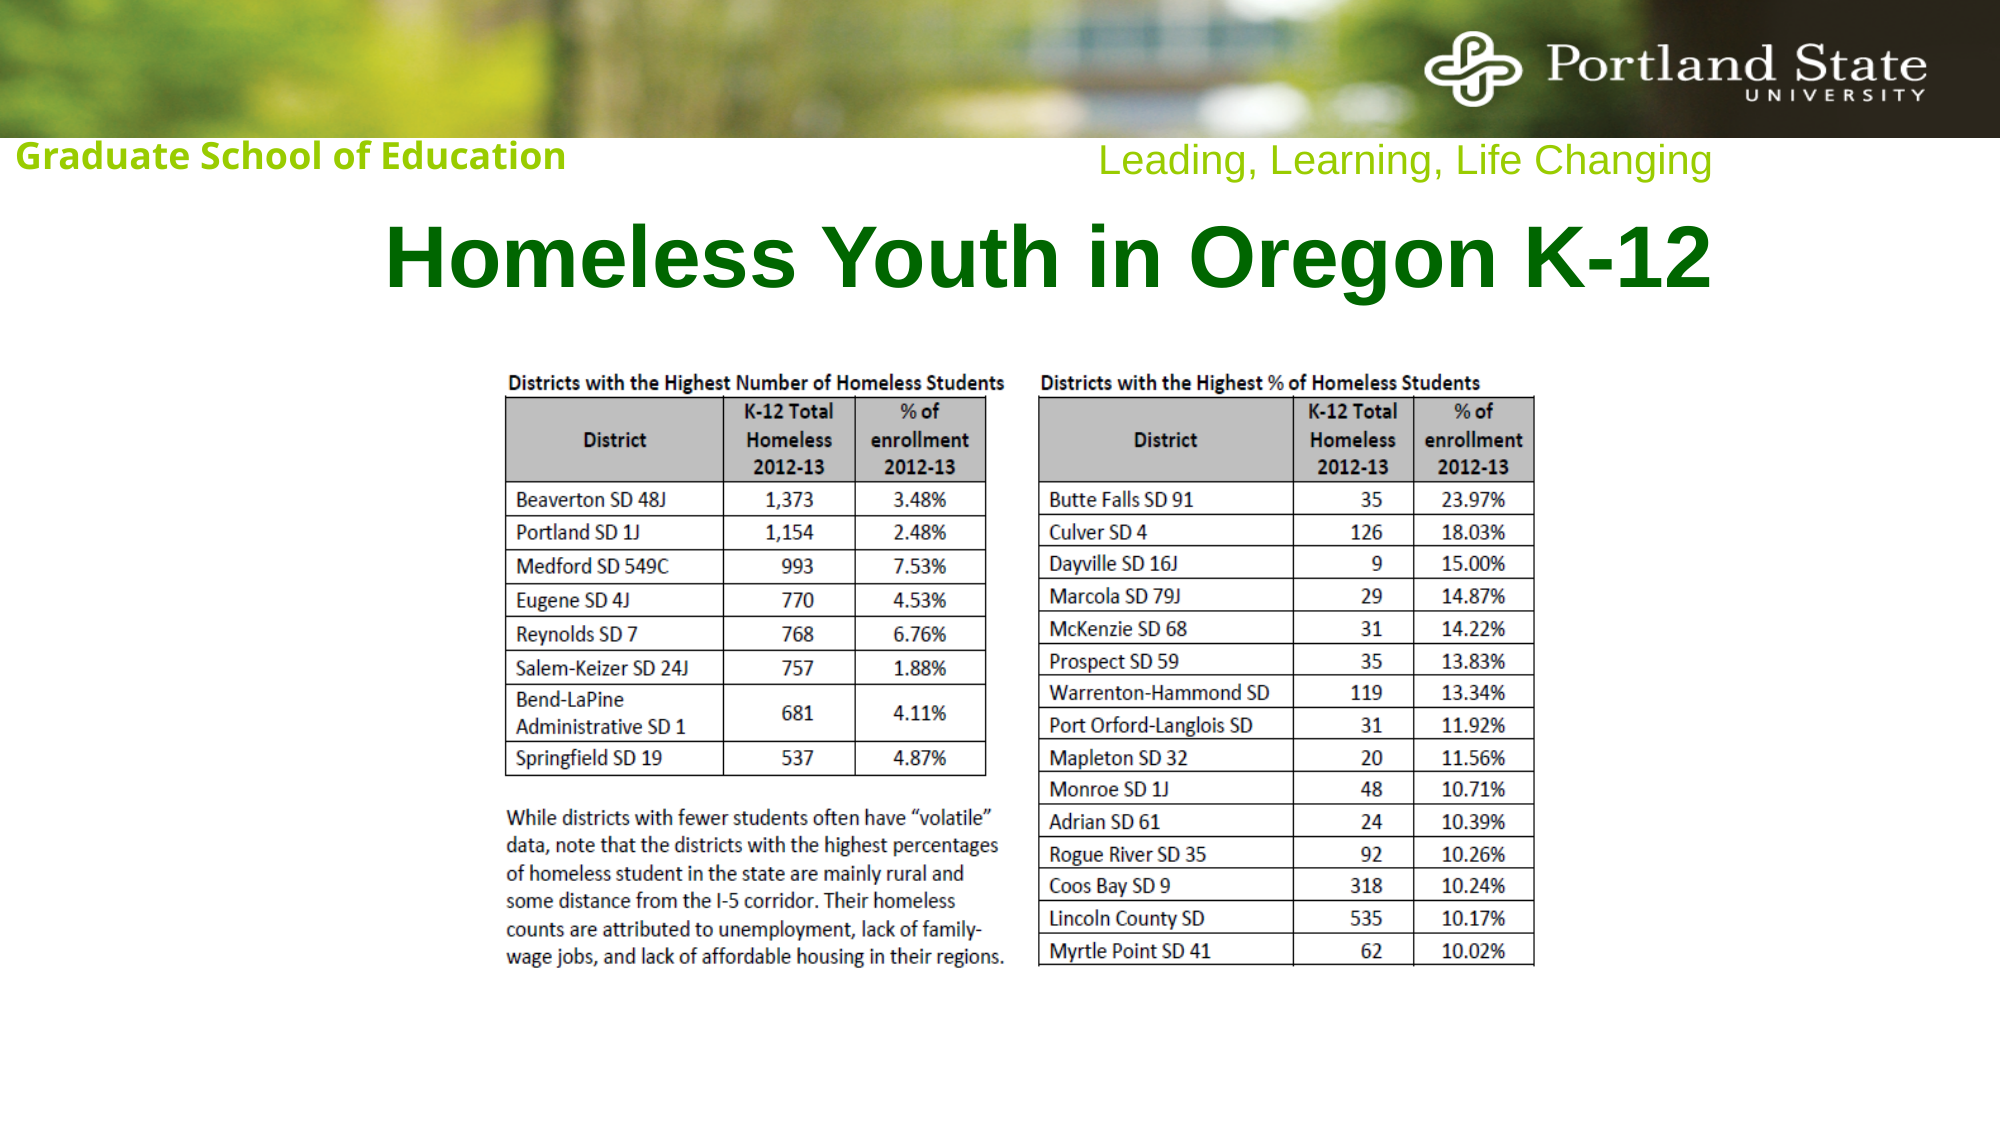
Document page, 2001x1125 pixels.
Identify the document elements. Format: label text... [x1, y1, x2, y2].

title Homeless Youth in Oregon K-12 [99, 203, 2000, 314]
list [494, 363, 1549, 1005]
